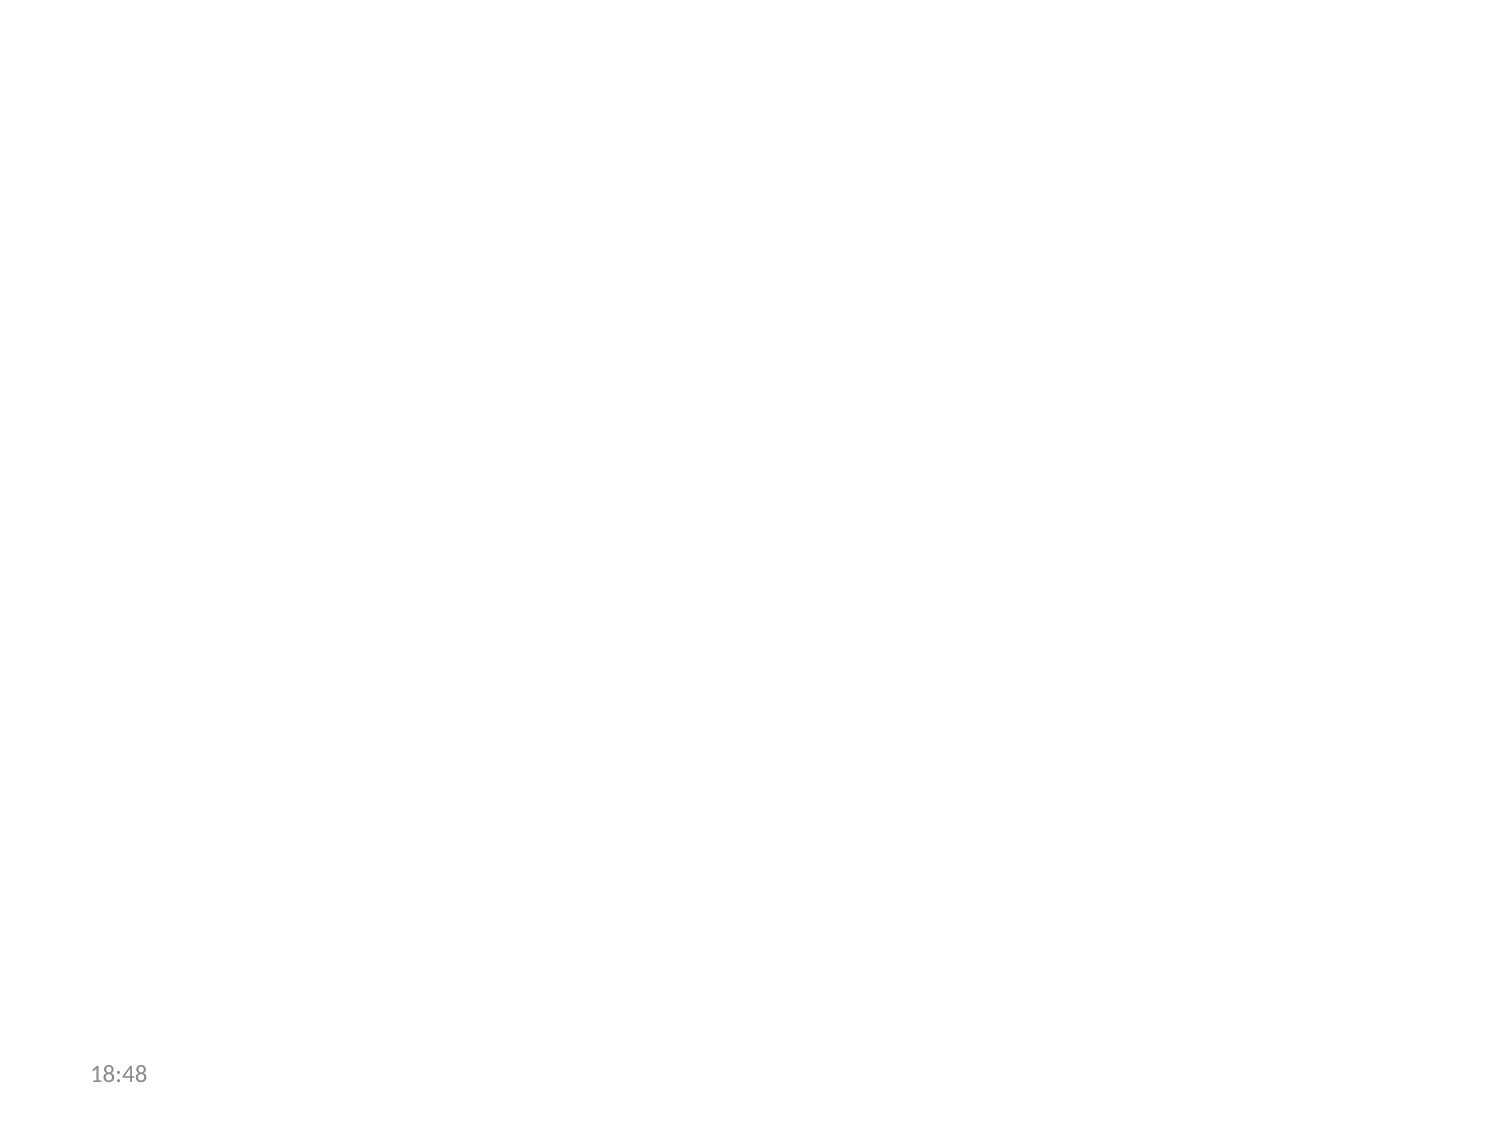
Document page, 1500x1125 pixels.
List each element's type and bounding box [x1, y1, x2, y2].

slide_number [75, 1042, 425, 1103]
